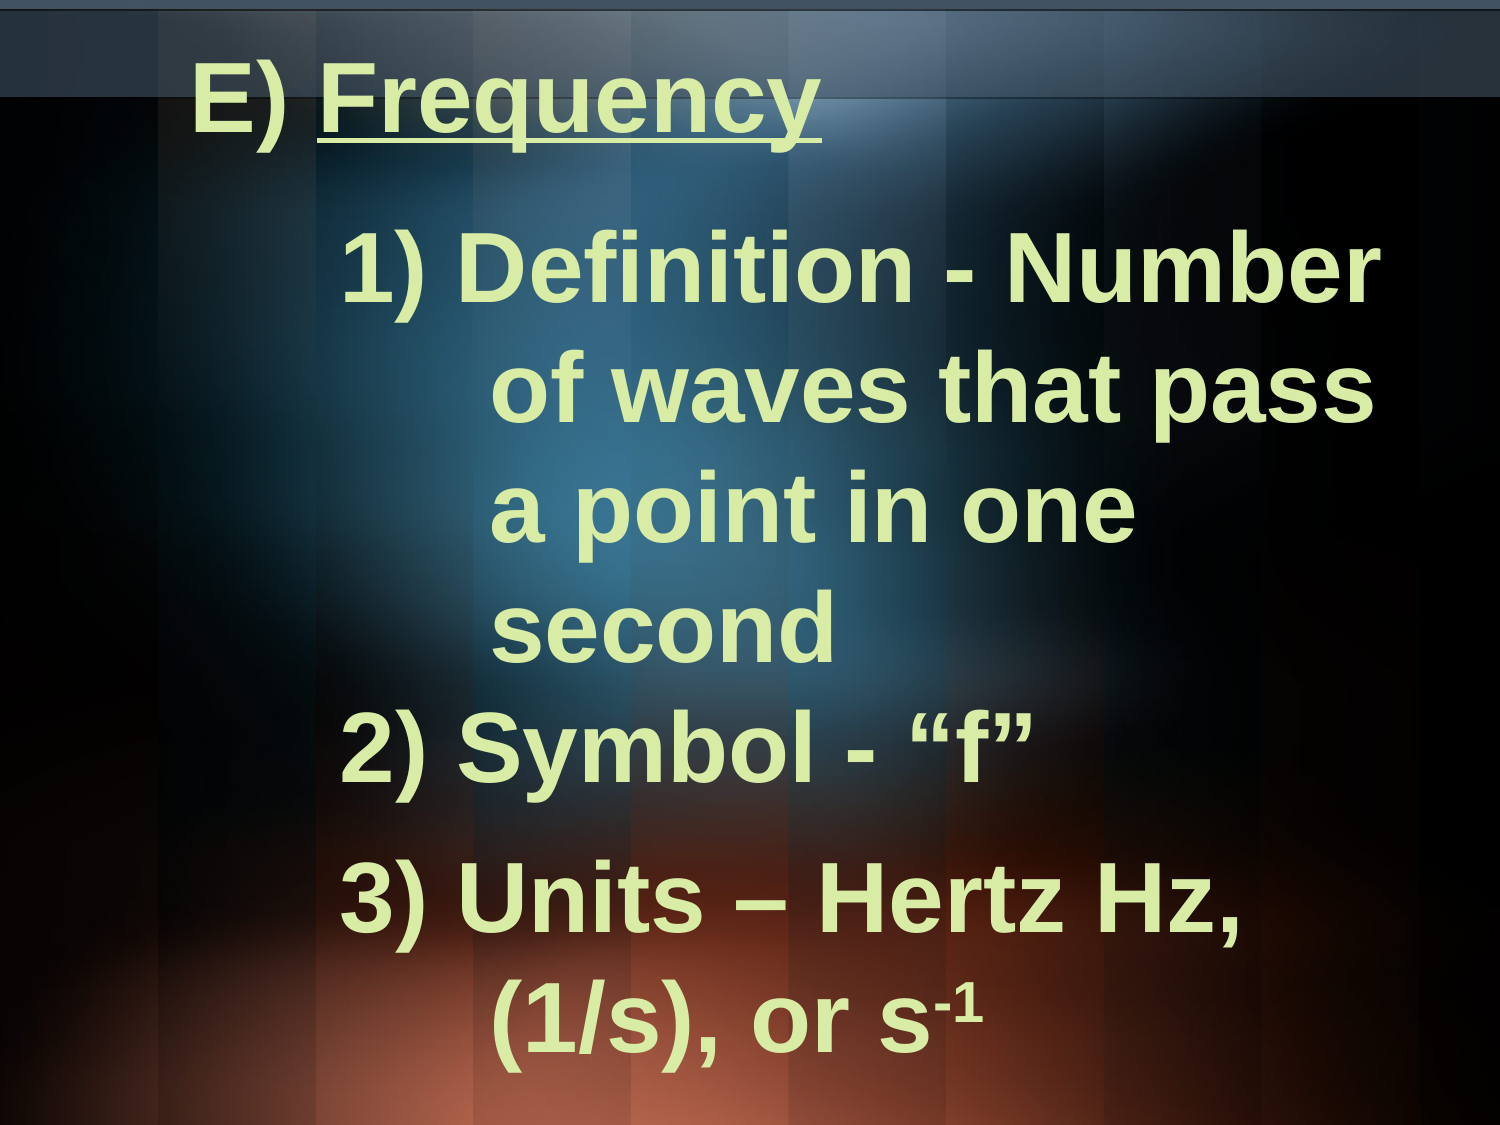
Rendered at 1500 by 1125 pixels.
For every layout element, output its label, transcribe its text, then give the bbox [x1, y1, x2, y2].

text_box E) Frequency 1) Definition - Number of waves that pass a point in one second [24, 24, 1463, 675]
text_box 2) Symbol - “f” [24, 675, 1475, 810]
picture [0, 0, 1500, 1125]
text_box 3) Units – Hertz Hz, (1/s), or s-1 [24, 824, 1500, 1080]
